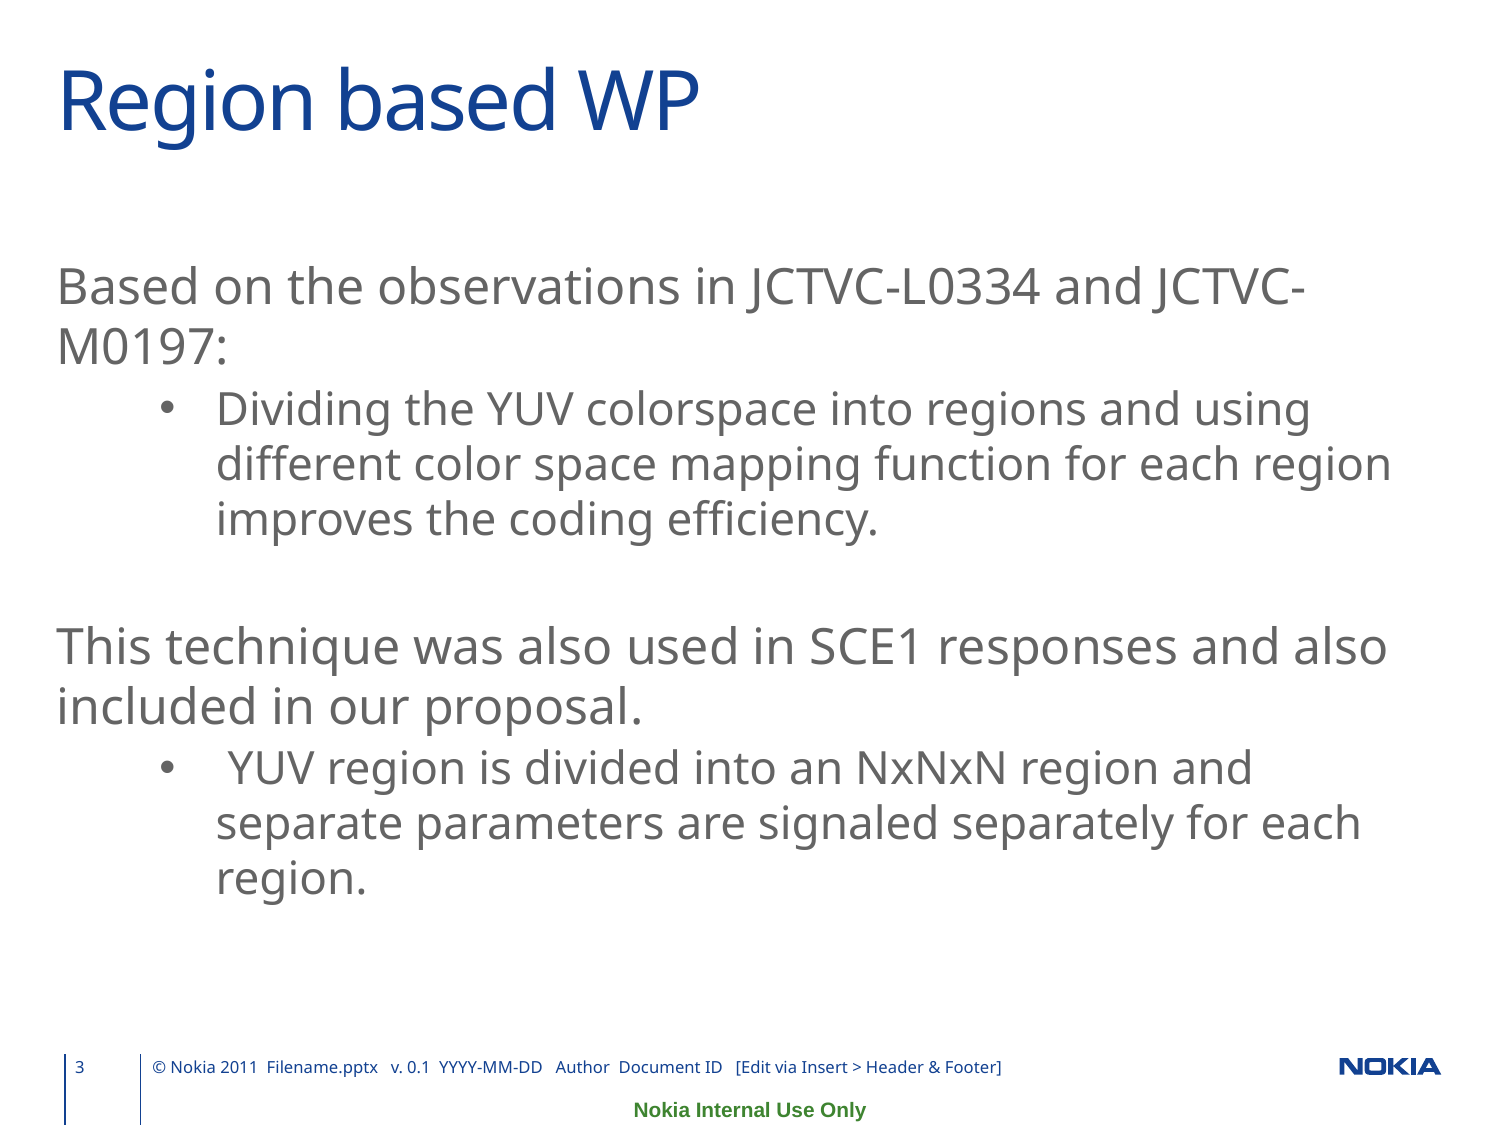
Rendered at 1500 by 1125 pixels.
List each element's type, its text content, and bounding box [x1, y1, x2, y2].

list Based on the observations in JCTVC-L0334 and JCTVC-M0197: Dividing the YUV colorspace into regions and using different color space mapping function for each region improves the coding efficiency. This technique was also used in SCE1 responses and also included in our proposal. YUV region is divided into an NxNxN region and separate parameters are signaled separately for each region. [56, 254, 1436, 1032]
title Region based WP [56, 47, 1433, 149]
slide_number 3 [75, 1057, 124, 1079]
footer © Nokia 2011 Filename.pptx v. 0.1 YYYY-MM-DD Author Document ID [Edit via Insert > Header & Footer] [152, 1057, 1231, 1079]
